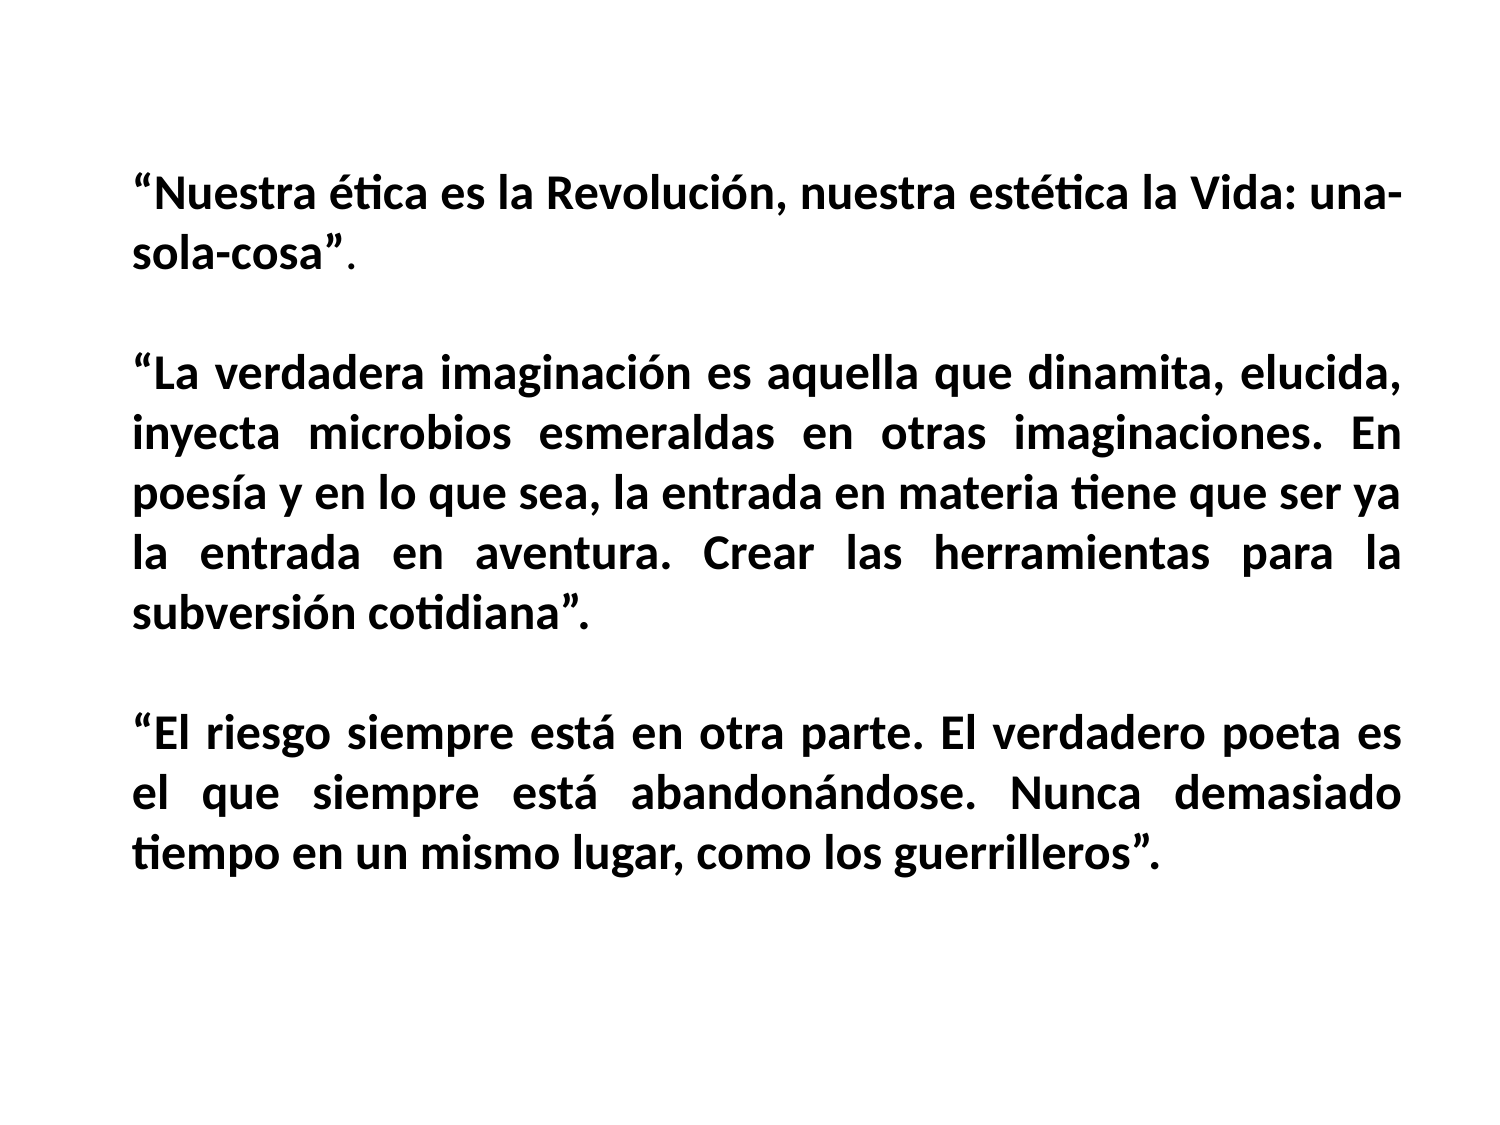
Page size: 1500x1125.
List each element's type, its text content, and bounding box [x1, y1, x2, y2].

text_box “Nuestra ética es la Revolución, nuestra estética la Vida: una-sola-cosa”. “La verdadera imaginación es aquella que dinamita, elucida, inyecta microbios esmeraldas en otras imaginaciones. En poesía y en lo que sea, la entrada en materia tiene que ser ya la entrada en aventura. Crear las herramientas para la subversión cotidiana”. “El riesgo siempre está en otra parte. El verdadero poeta es el que siempre está abandonándose. Nunca demasiado tiempo en un mismo lugar, como los guerrilleros”. [117, 152, 1418, 933]
